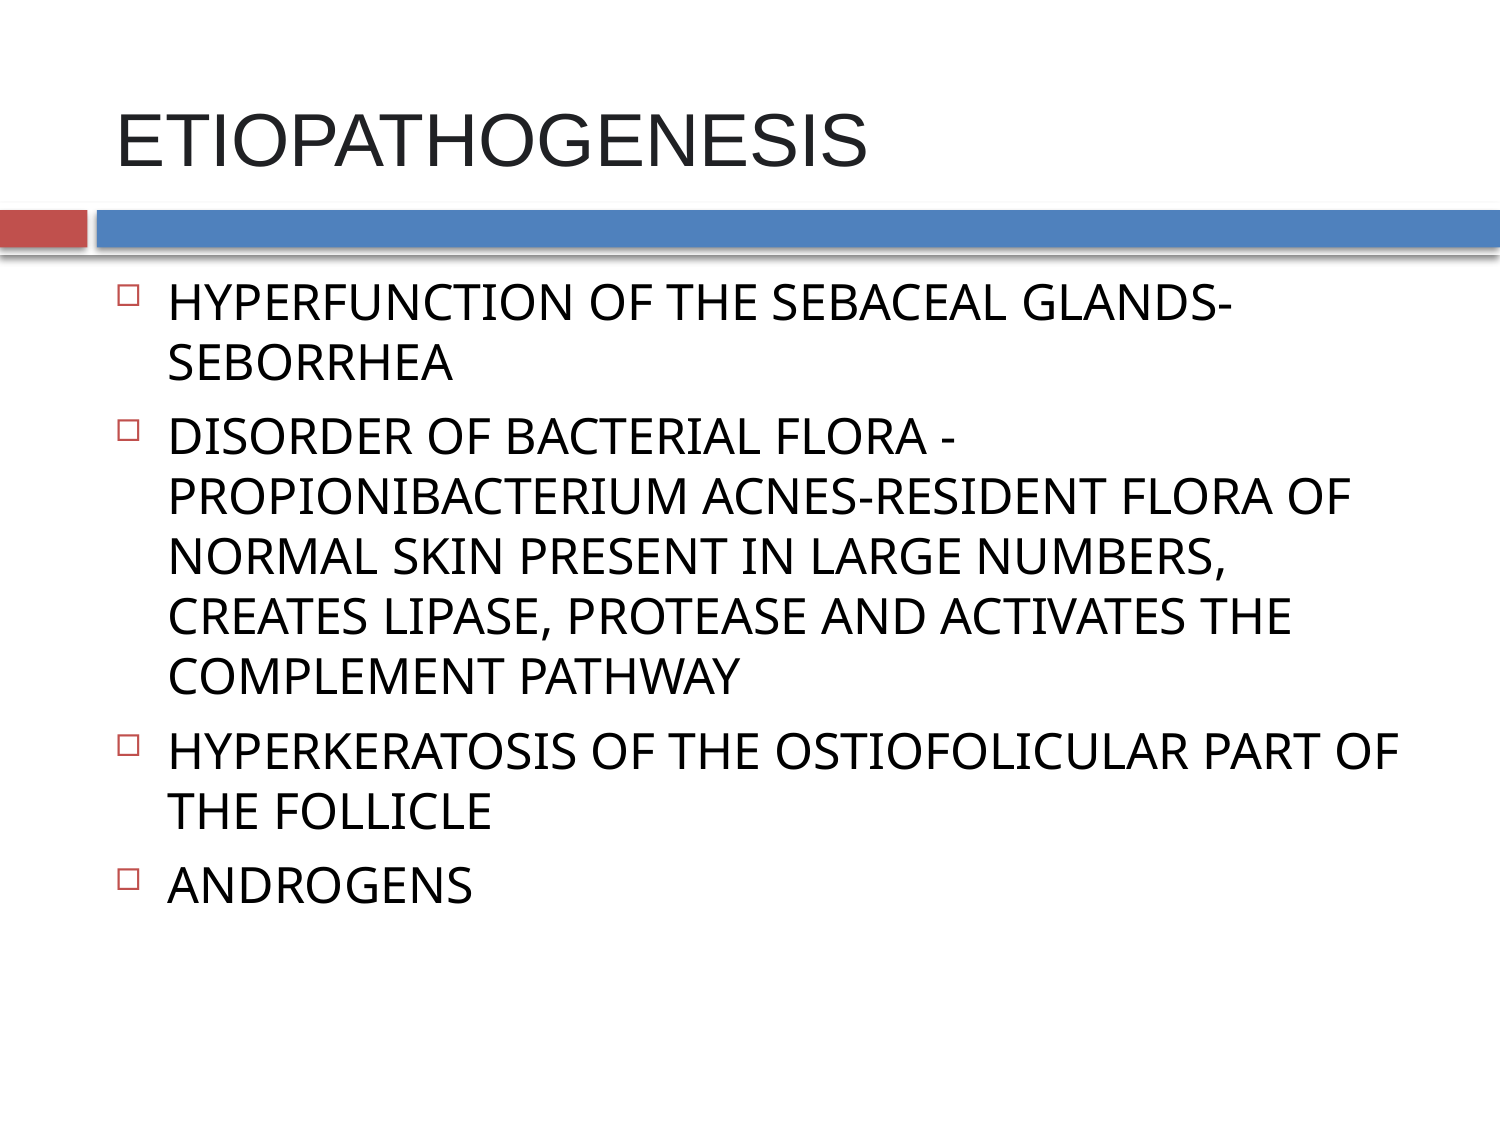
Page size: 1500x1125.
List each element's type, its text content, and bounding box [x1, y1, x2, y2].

title ETIOPATHOGENESIS [100, 37, 1438, 200]
list HYPERFUNCTION OF THE SEBACEAL GLANDS-SEBORRHEA DISORDER OF BACTERIAL FLORA - PROPIONIBACTERIUM ACNES-RESIDENT FLORA OF NORMAL SKIN PRESENT IN LARGE NUMBERS, CREATES LIPASE, PROTEASE AND ACTIVATES THE COMPLEMENT PATHWAY HYPERKERATOSIS OF THE OSTIOFOLICULAR PART OF THE FOLLICLE ANDROGENS [100, 262, 1438, 1005]
